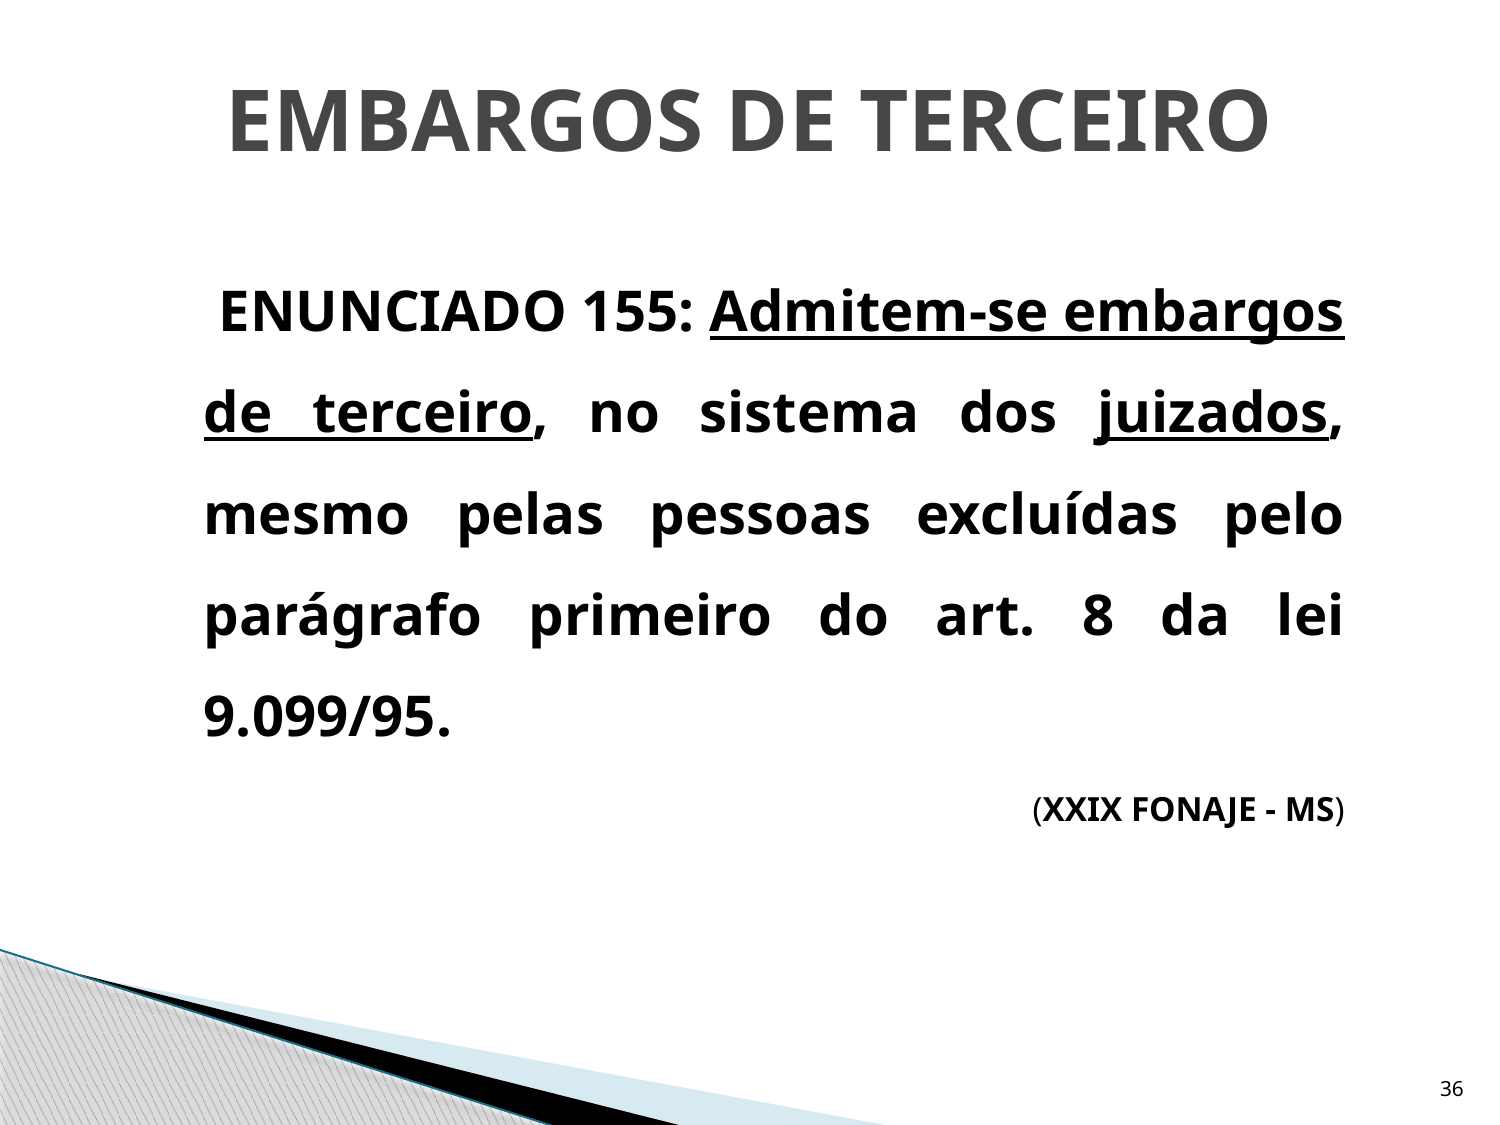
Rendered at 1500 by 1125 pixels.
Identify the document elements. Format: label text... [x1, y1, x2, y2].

title EMBARGOS DE TERCEIRO [75, 0, 1425, 235]
list ENUNCIADO 155: Admitem-se embargos de terceiro, no sistema dos juizados, mesmo pelas pessoas excluídas pelo parágrafo primeiro do art. 8 da lei 9.099/95. (XXIX FONAJE - MS) [128, 235, 1360, 1079]
slide_number 36 [1418, 1051, 1479, 1112]
